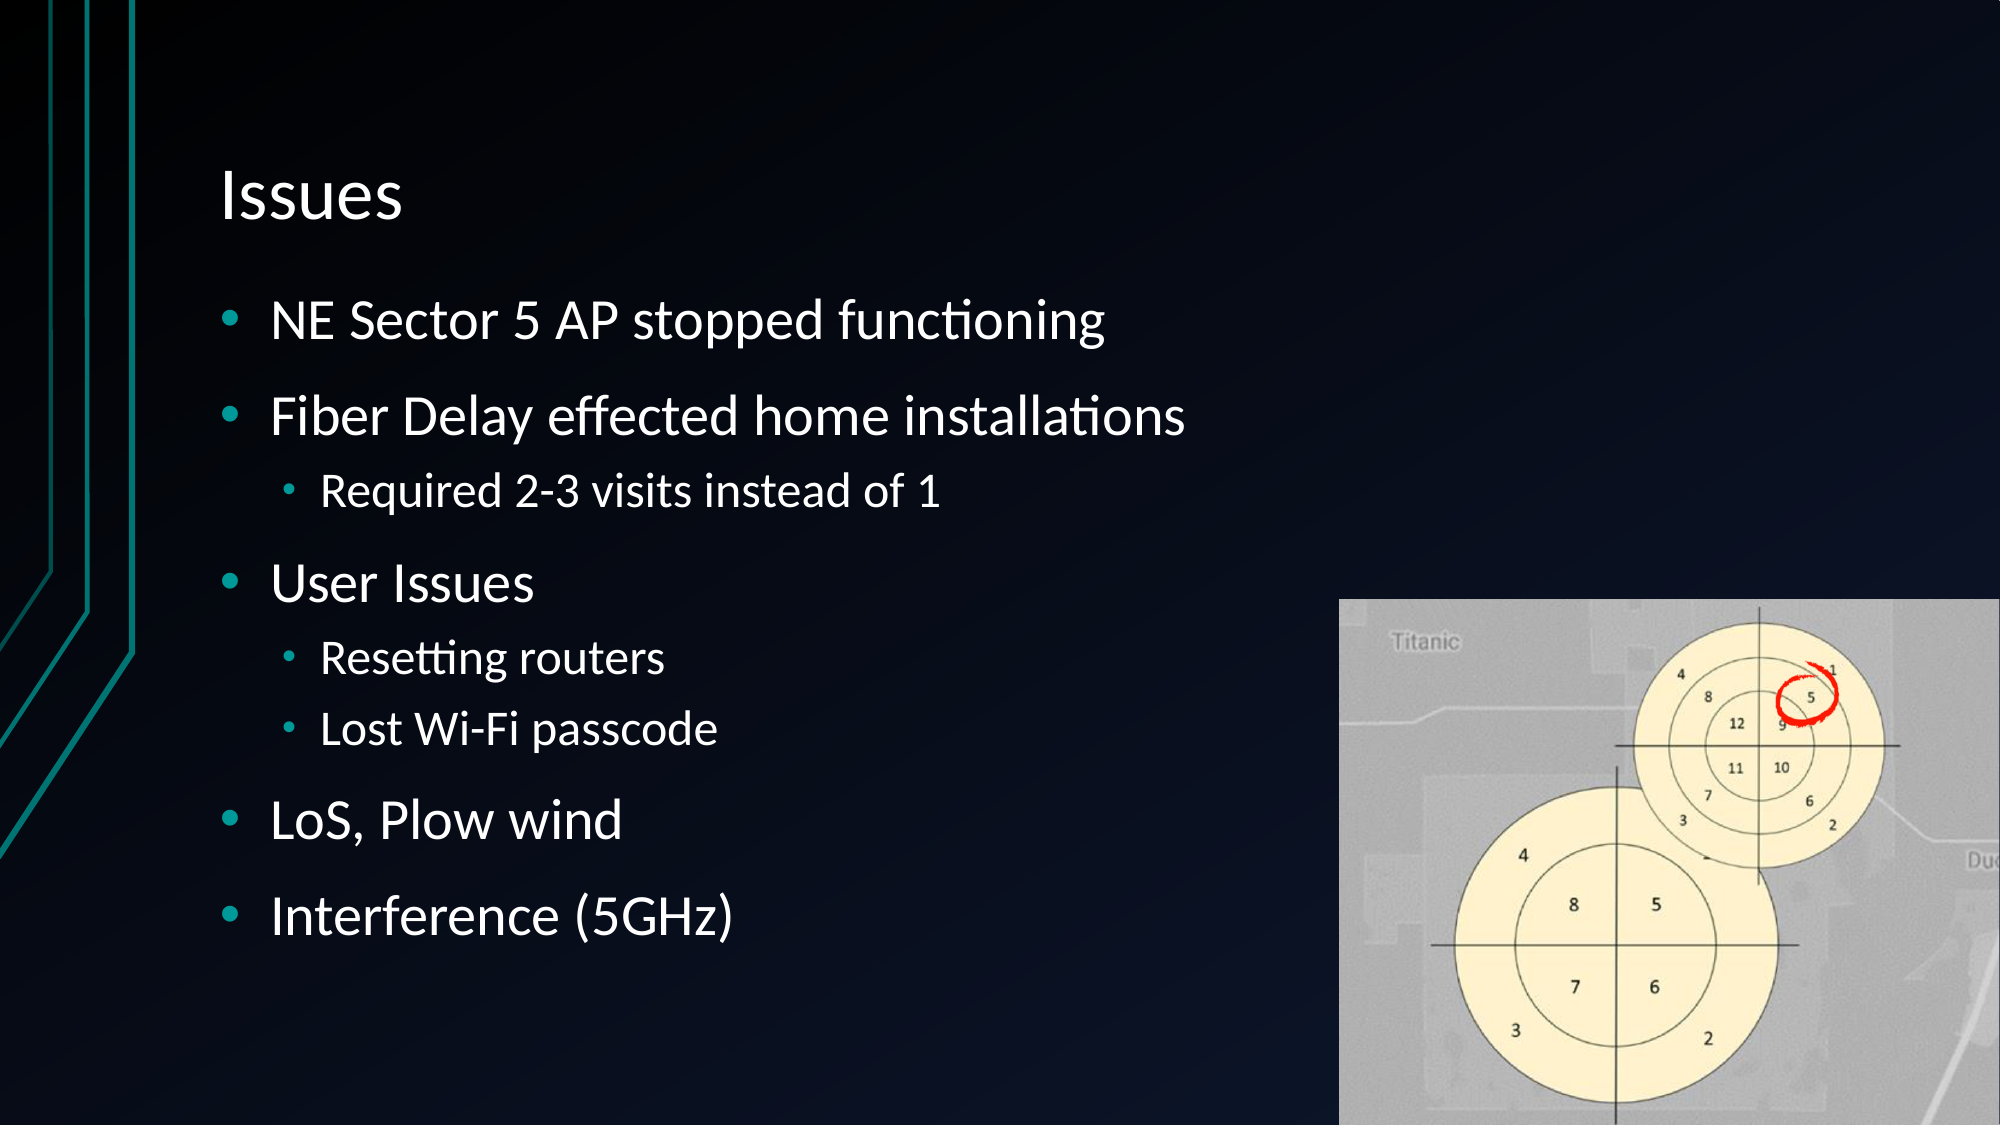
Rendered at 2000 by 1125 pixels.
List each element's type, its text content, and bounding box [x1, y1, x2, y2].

list NE Sector 5 AP stopped functioning Fiber Delay effected home installations Required 2-3 visits instead of 1 User Issues Resetting routers Lost Wi-Fi passcode LoS, Plow wind Interference (5GHz) [199, 279, 1288, 1113]
title Issues [199, 45, 1900, 246]
picture [1339, 599, 2000, 1125]
